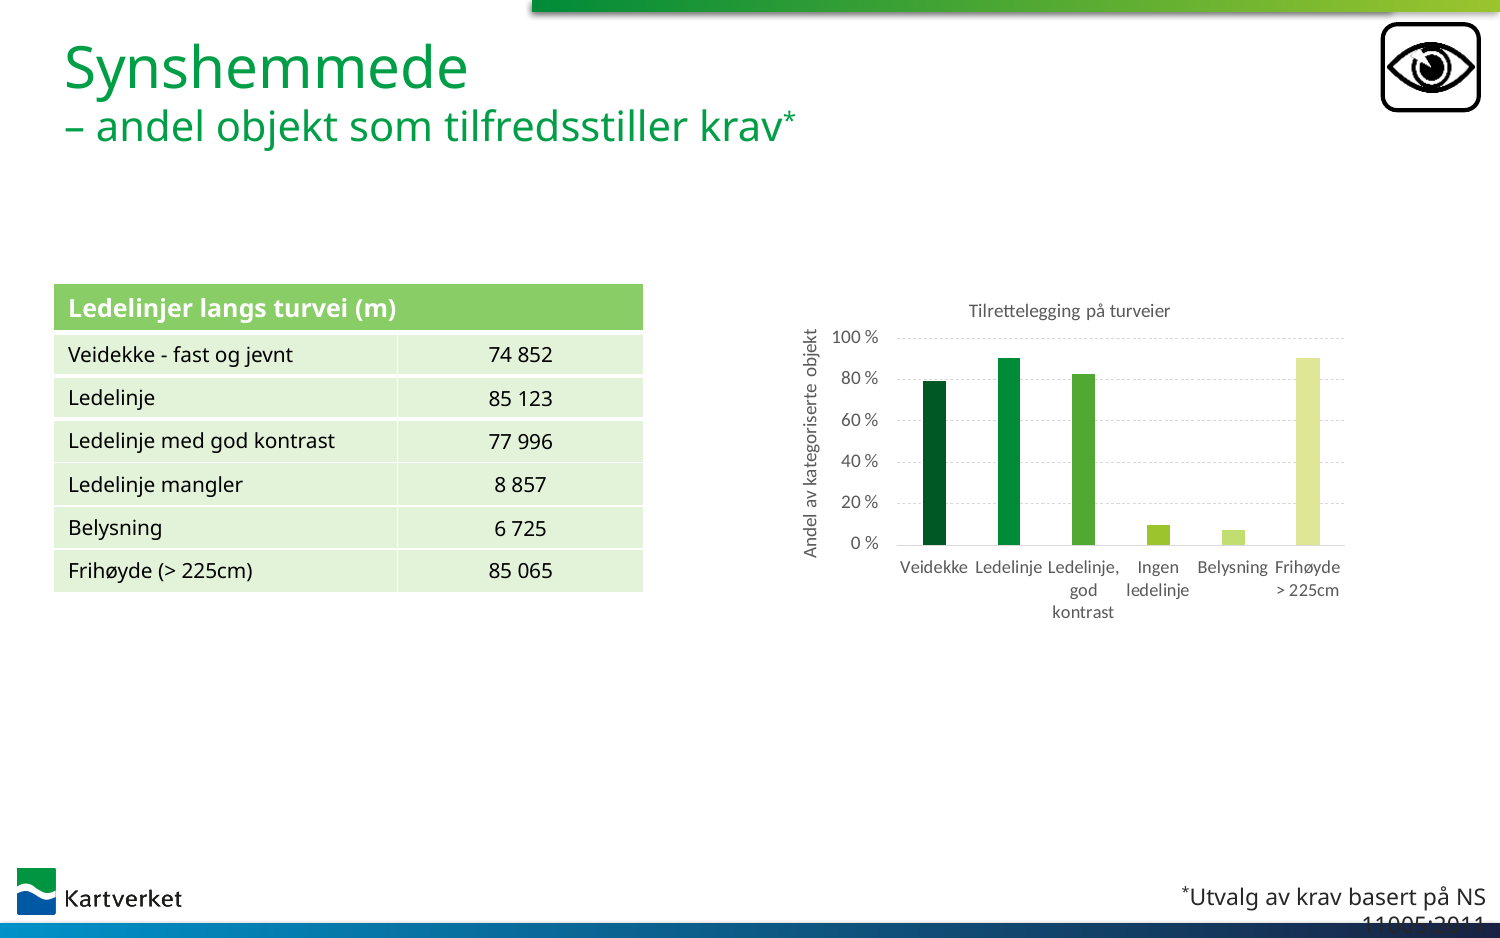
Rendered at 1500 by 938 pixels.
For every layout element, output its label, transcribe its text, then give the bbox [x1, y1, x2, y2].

table_header Ledelinjer langs turvei (m) [54, 284, 643, 330]
table_cell 6 725 [398, 507, 643, 548]
table_cell Ledelinje mangler [54, 463, 397, 505]
table_cell Ledelinje med god kontrast [54, 421, 397, 462]
text_box *Utvalg av krav basert på NS 11005:2011 [1068, 873, 1500, 938]
table_cell Belysning [54, 507, 397, 548]
table_cell Ledelinje [54, 378, 397, 417]
table_cell 85 065 [398, 550, 643, 592]
table_cell 74 852 [398, 335, 643, 374]
table_cell 8 857 [398, 463, 643, 505]
table_cell Veidekke - fast og jevnt [54, 335, 397, 374]
table_cell 77 996 [398, 421, 643, 462]
text_box Synshemmede – andel objekt som tilfredsstiller krav* [49, 24, 1431, 158]
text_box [1382, 24, 1480, 111]
table_cell Frihøyde (> 225cm) [54, 550, 397, 592]
picture [791, 291, 1348, 630]
table_cell 85 123 [398, 378, 643, 417]
